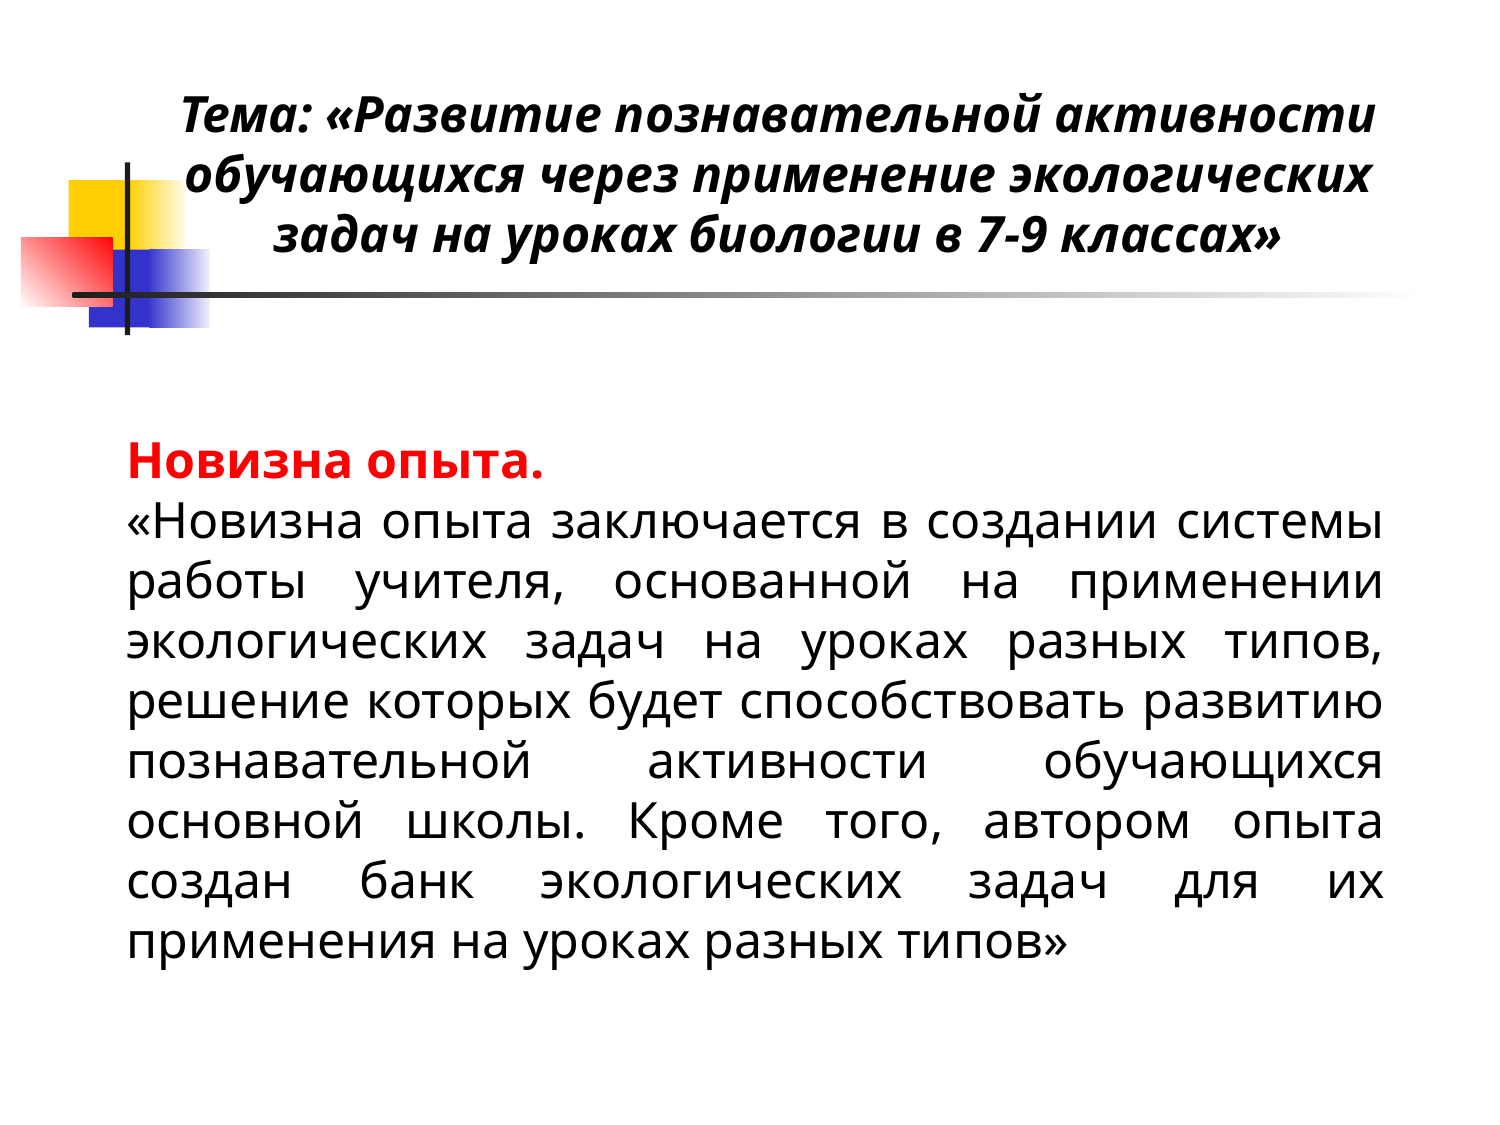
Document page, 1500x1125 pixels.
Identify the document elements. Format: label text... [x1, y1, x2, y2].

text_box Тема: «Развитие познавательной активности обучающихся через применение экологических задач на уроках биологии в 7-9 классах» [111, 75, 1446, 270]
text_box Новизна опыта. «Новизна опыта заключается в создании системы работы учителя, основанной на применении экологических задач на уроках разных типов, решение которых будет способствовать развитию познавательной активности обучающихся основной школы. Кроме того, автором опыта создан банк экологических задач для их применения на уроках разных типов» [111, 420, 1400, 976]
